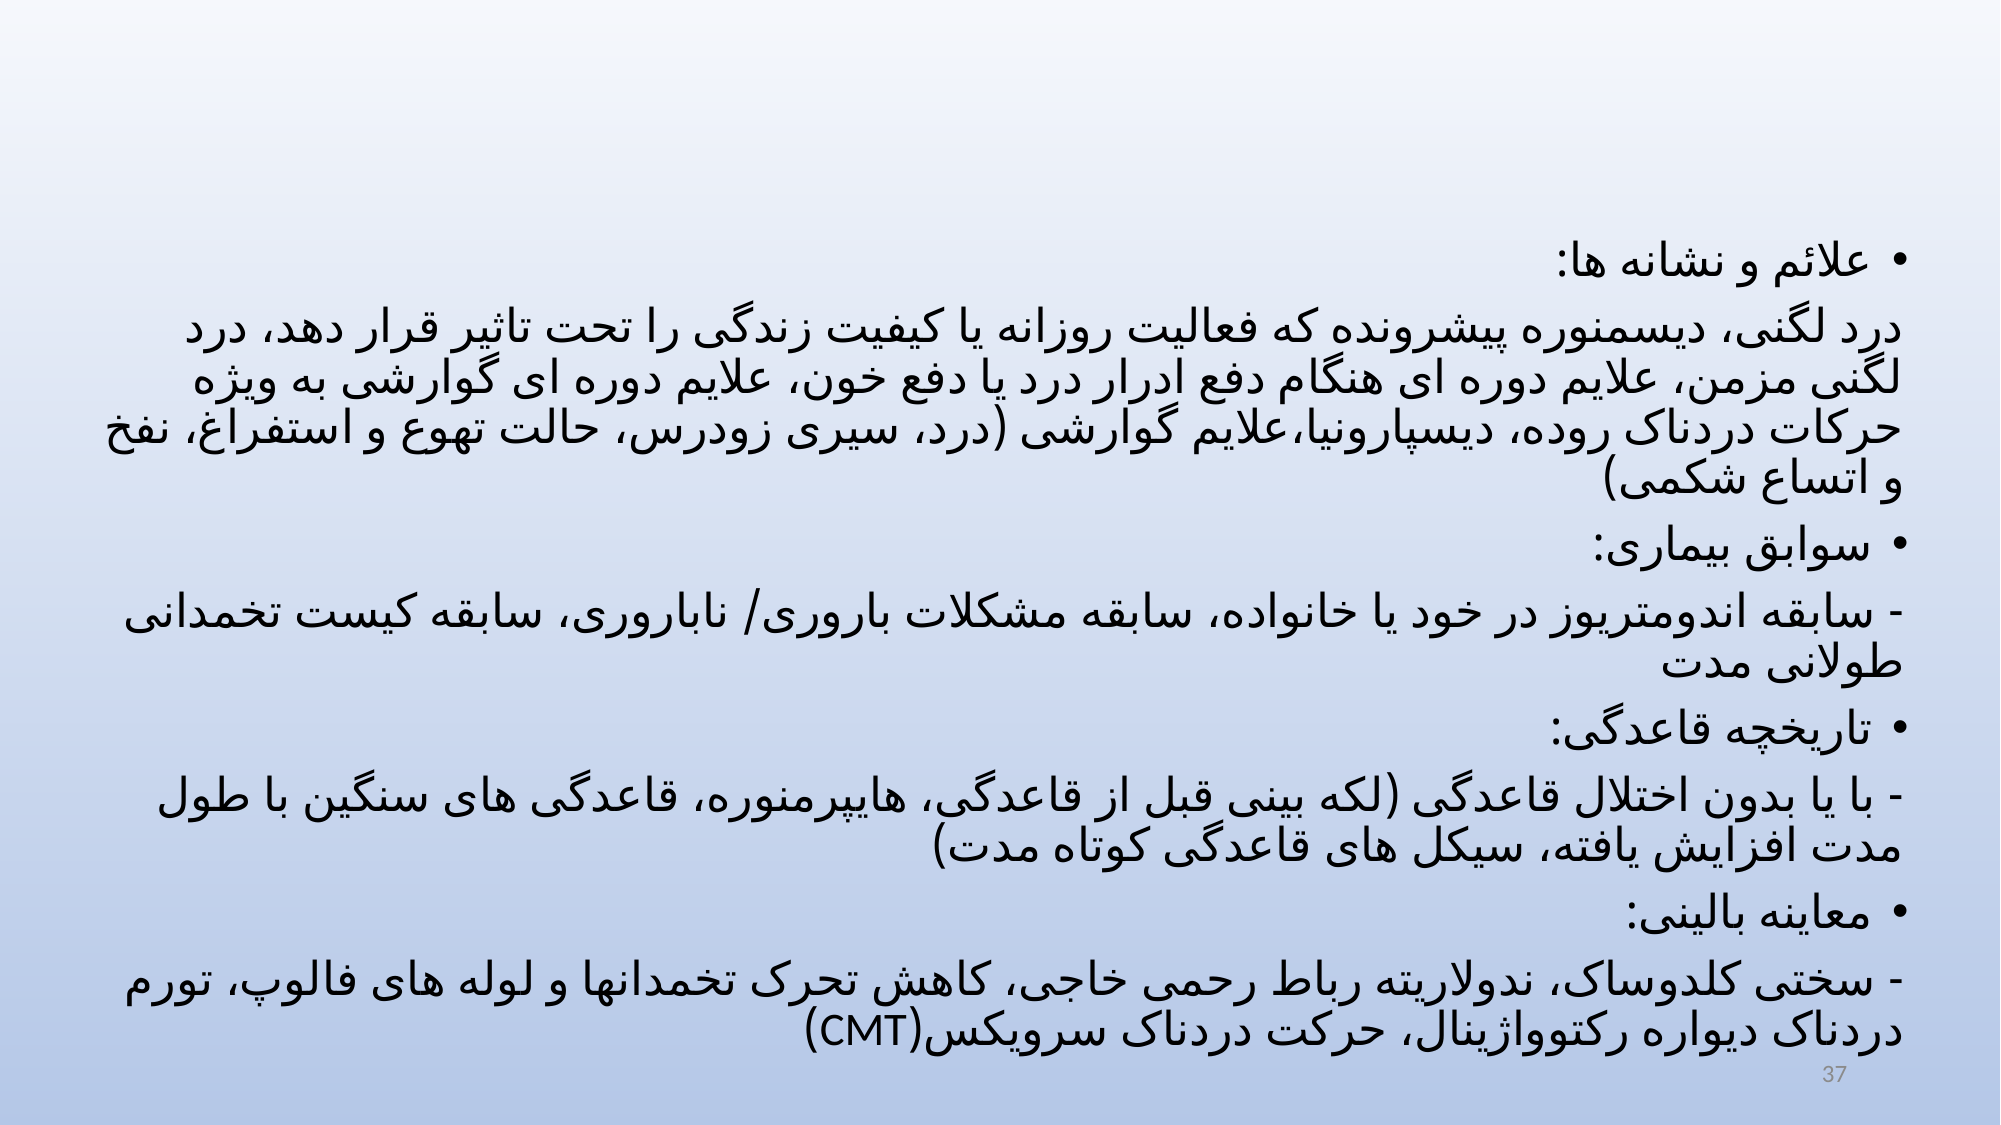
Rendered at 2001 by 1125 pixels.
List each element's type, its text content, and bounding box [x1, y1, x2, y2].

list علائم و نشانه ها: درد لگنی، دیسمنوره پیشرونده که فعالیت روزانه یا کیفیت زندگی را تحت تاثیر قرار دهد، درد لگنی مزمن، علایم دوره ای هنگام دفع ادرار درد یا دفع خون، علایم دوره ای گوارشی به ویژه حرکات دردناک روده، دیسپارونیا،علایم گوارشی (درد، سیری زودرس، حالت تهوع و استفراغ، نفخ و اتساع شکمی) سوابق بیماری: - سابقه اندومتریوز در خود یا خانواده، سابقه مشکلات باروری/ ناباروری، سابقه کیست تخمدانی طولانی مدت تاریخچه قاعدگی: - با یا بدون اختلال قاعدگی (لکه بینی قبل از قاعدگی، هایپرمنوره، قاعدگی های سنگین با طول مدت افزایش یافته، سیکل های قاعدگی کوتاه مدت) معاینه بالینی: - سختی کلدوساک، ندولاریته رباط رحمی خاجی، کاهش تحرک تخمدانها و لوله های فالوپ، تورم دردناک دیواره رکتوواژینال، حرکت دردناک سرویکس(CMT) [83, 228, 1920, 1066]
slide_number 37 [1412, 1042, 1863, 1103]
